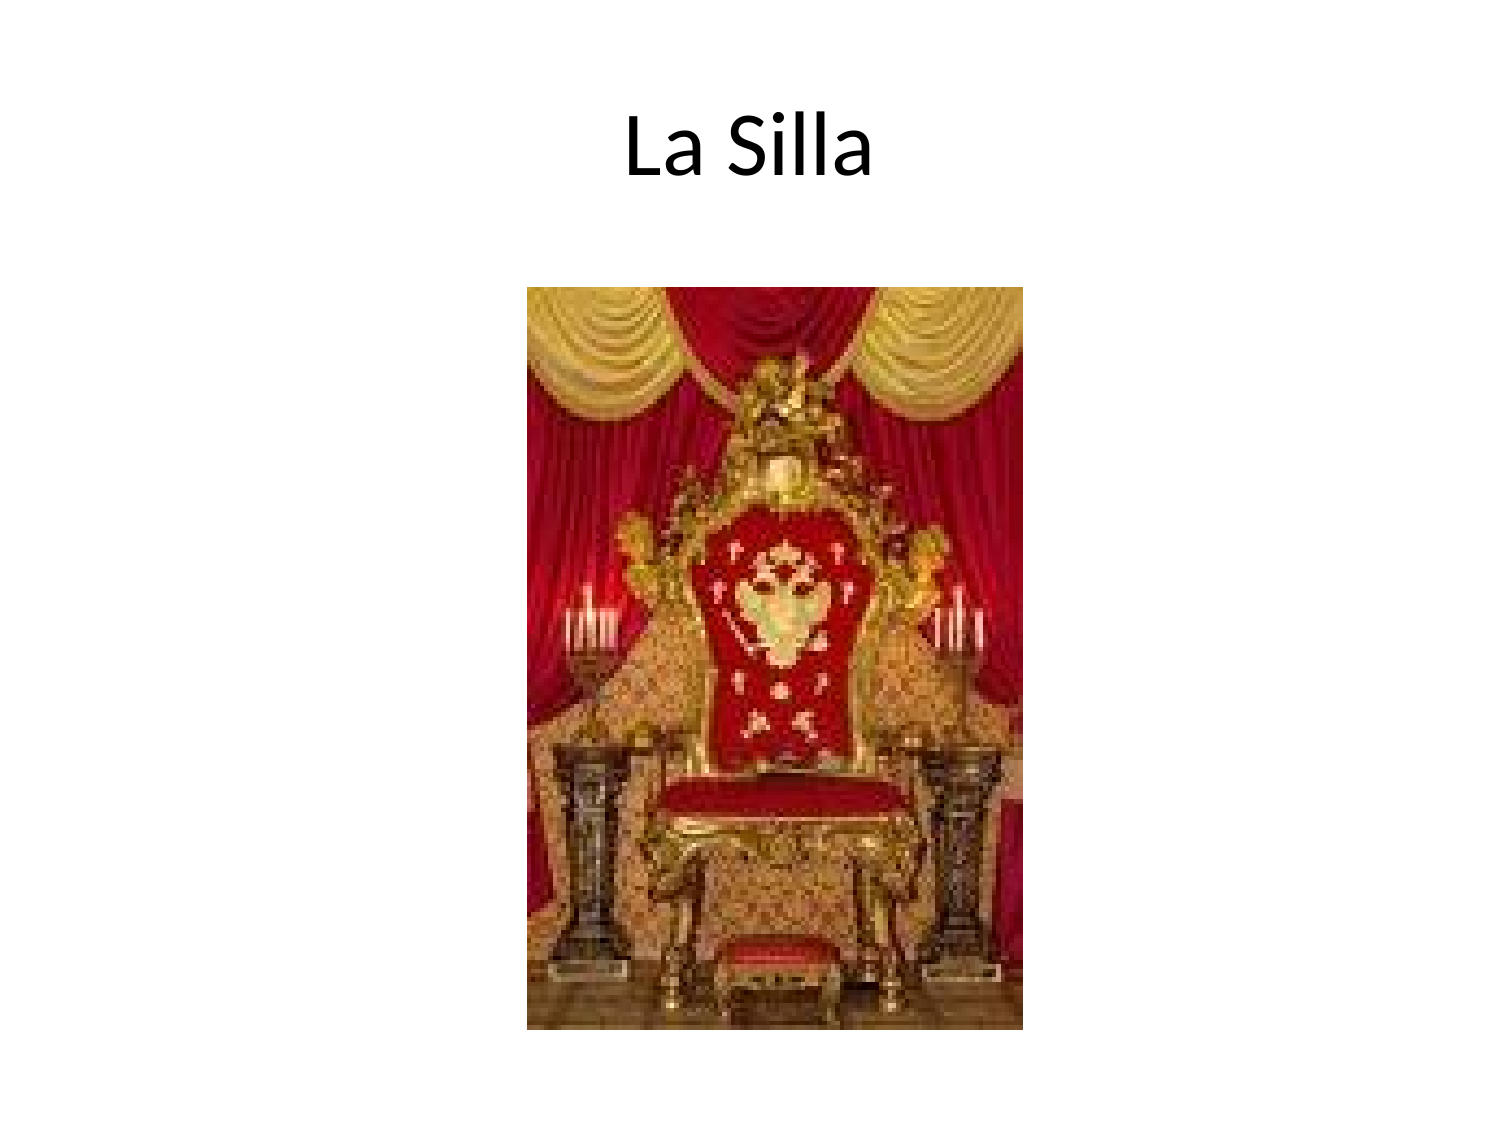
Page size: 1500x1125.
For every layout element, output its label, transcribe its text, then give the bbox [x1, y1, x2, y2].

title La Silla [75, 45, 1425, 233]
picture [99, 287, 1451, 1031]
